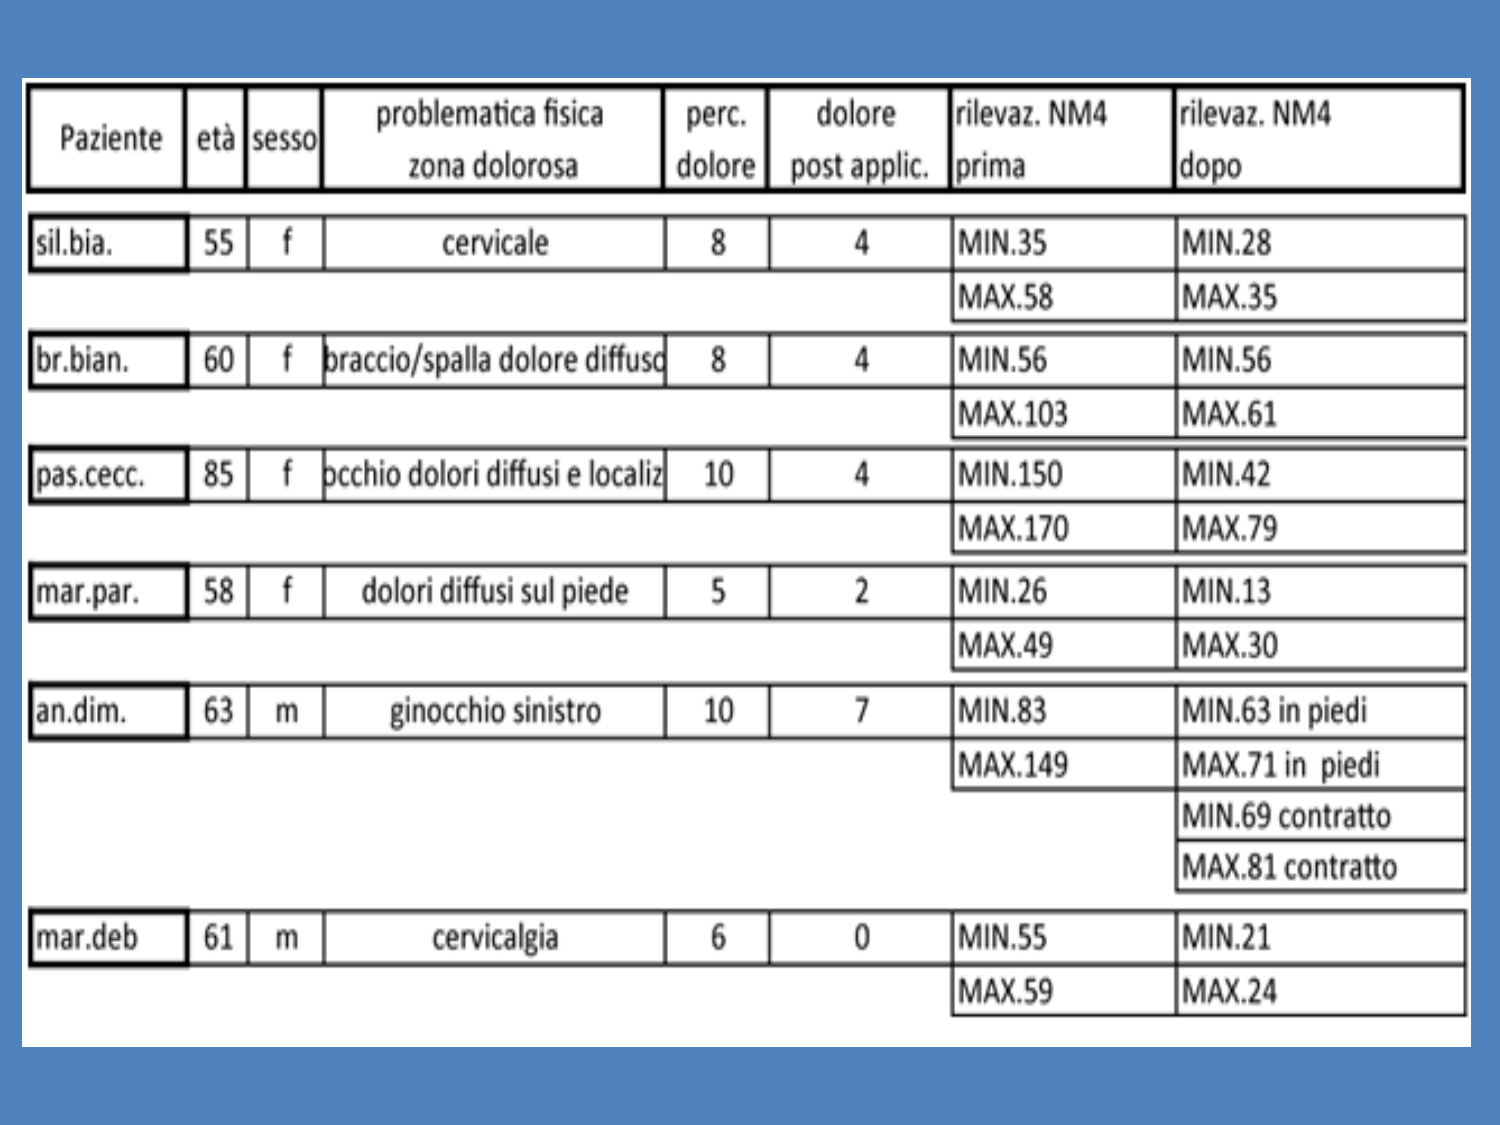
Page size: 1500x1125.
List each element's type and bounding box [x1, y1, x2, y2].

picture [22, 77, 1471, 1047]
